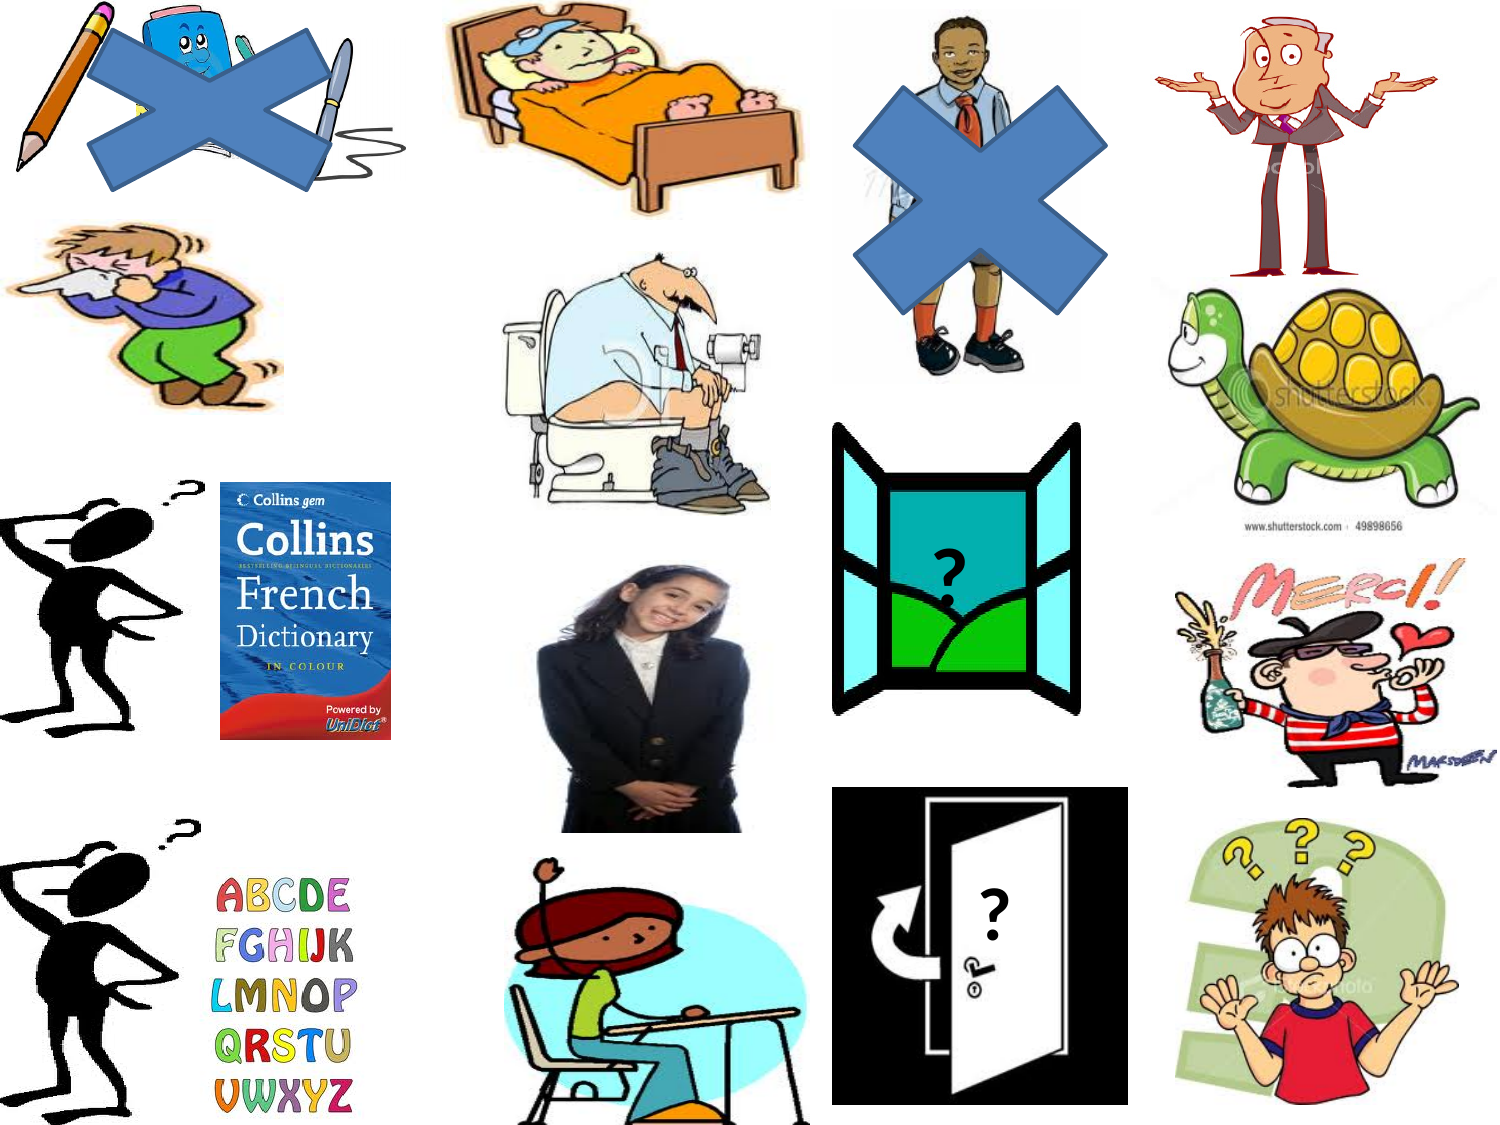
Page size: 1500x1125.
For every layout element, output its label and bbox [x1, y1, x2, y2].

text_box [283, 27, 313, 103]
picture [442, 0, 810, 221]
picture [504, 857, 810, 1125]
picture [501, 251, 771, 516]
text_box [107, 184, 129, 193]
text_box [139, 169, 158, 179]
picture [0, 219, 284, 415]
picture [0, 479, 205, 738]
picture [1174, 818, 1459, 1105]
picture [0, 0, 278, 177]
picture [832, 3, 1500, 537]
picture [1174, 558, 1497, 788]
picture [0, 818, 384, 1125]
picture [220, 482, 391, 741]
picture [310, 38, 406, 181]
picture [442, 421, 1128, 1105]
text_box [261, 116, 310, 193]
